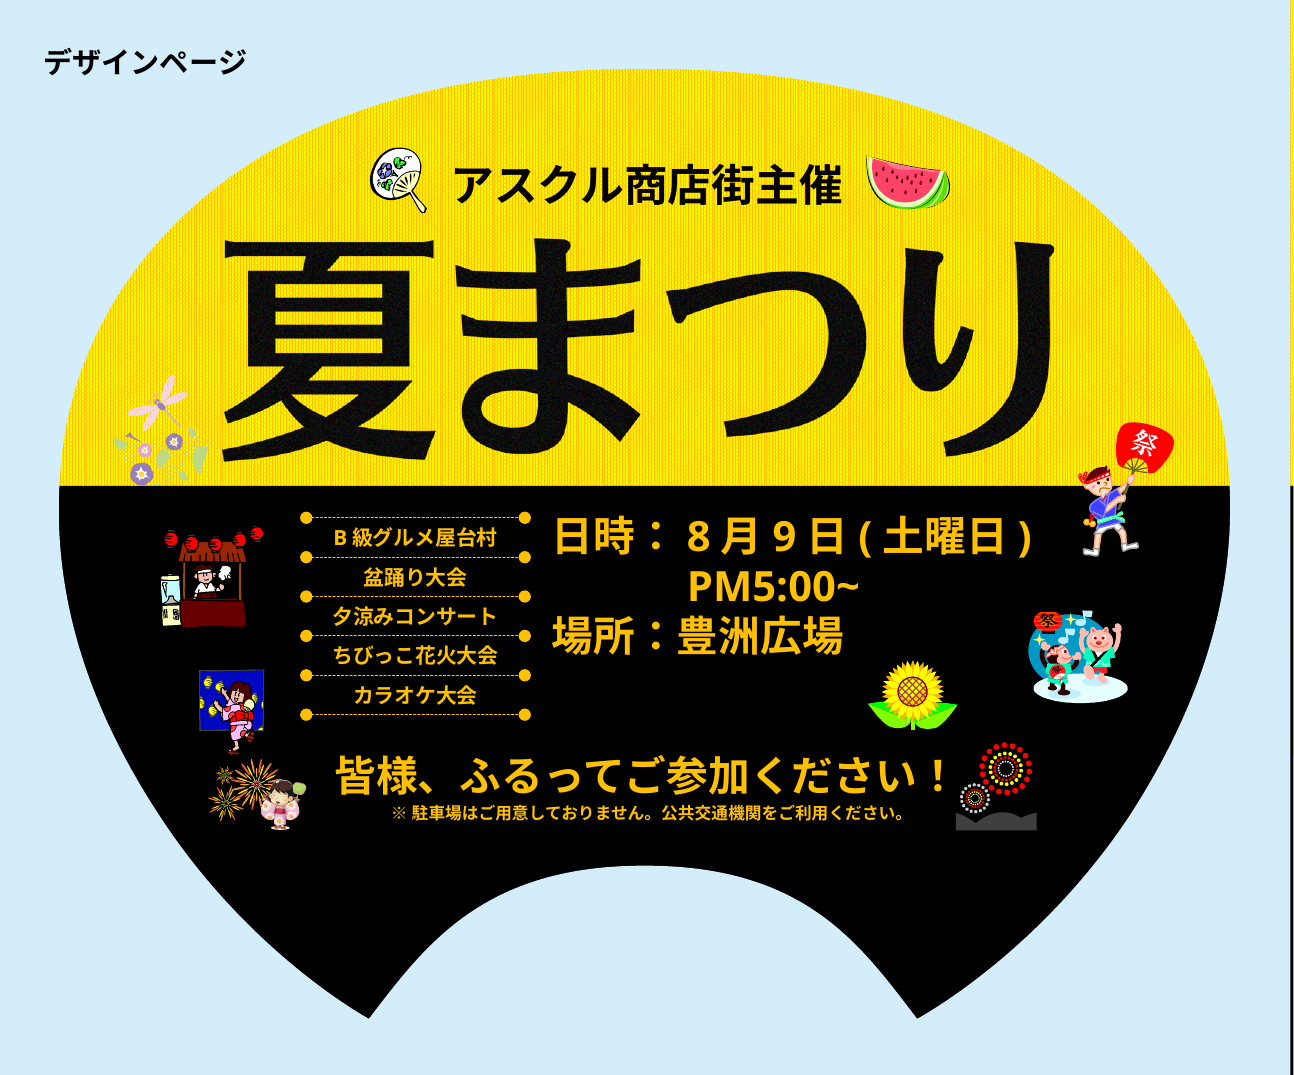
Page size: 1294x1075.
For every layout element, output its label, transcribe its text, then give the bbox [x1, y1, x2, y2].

text_box 皆様、ふるってご参加ください！ [319, 742, 951, 808]
picture [113, 226, 1175, 557]
picture [867, 659, 958, 730]
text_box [305, 517, 525, 715]
text_box 日時：8月9日(土曜日) PM5:00~ 場所：豊洲広場 [536, 502, 1058, 667]
text_box アスクル商店街主催 [435, 150, 858, 218]
picture [370, 147, 426, 220]
picture [860, 154, 966, 212]
picture [158, 523, 265, 630]
picture [207, 758, 307, 831]
text_box デザインページ [30, 37, 261, 86]
picture [198, 668, 265, 757]
picture [955, 739, 1037, 831]
text_box ※駐車場はご用意しておりません。公共交通機関をご利用ください。 [376, 808, 928, 830]
picture [1066, 629, 1074, 635]
picture [1028, 607, 1128, 704]
